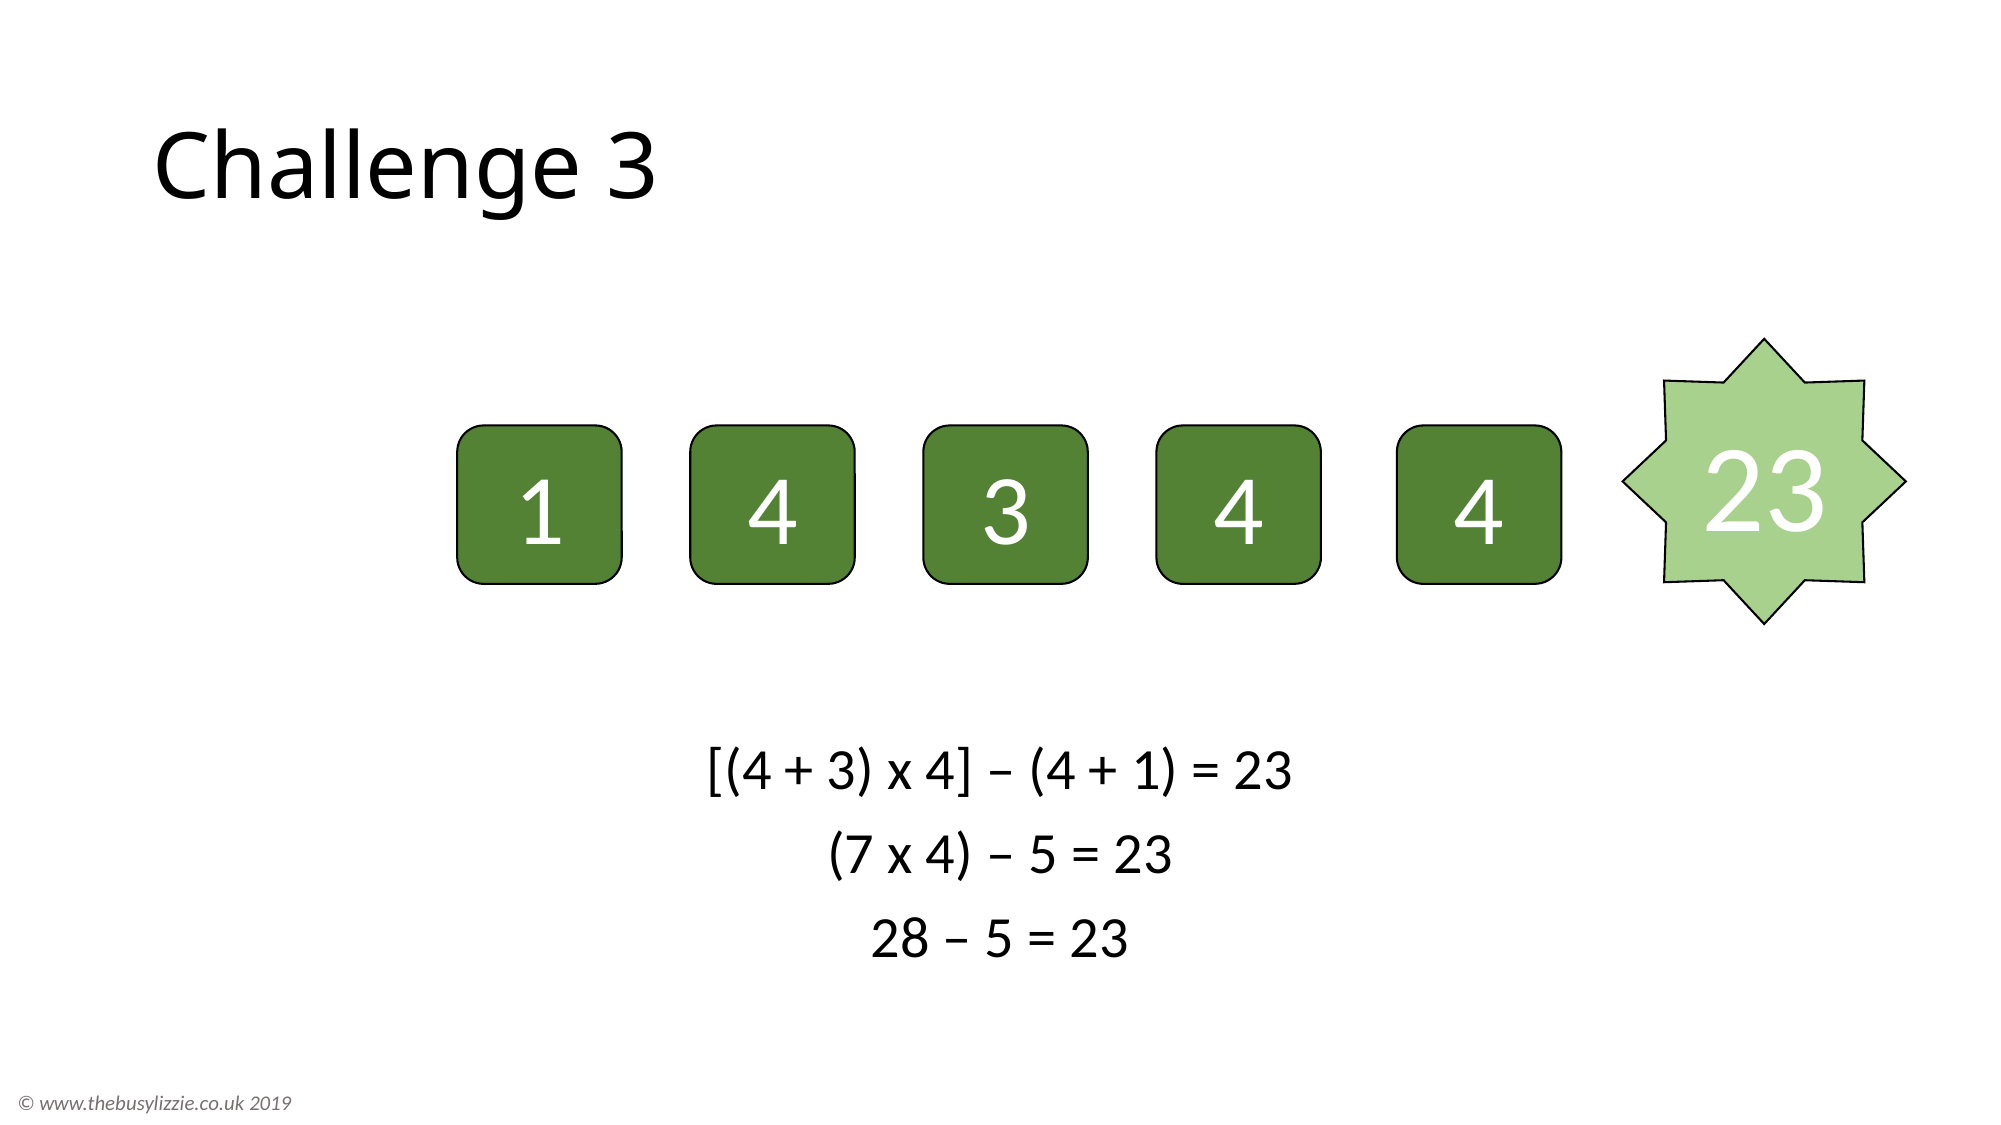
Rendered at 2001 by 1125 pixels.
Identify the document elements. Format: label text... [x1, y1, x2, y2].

title Challenge 3 [137, 59, 1863, 278]
text_box 23 [1621, 337, 1908, 626]
text_box 4 [1155, 424, 1322, 585]
text_box 4 [1395, 424, 1563, 585]
text_box © www.thebusylizzie.co.uk 2019 [2, 1082, 311, 1122]
text_box 4 [689, 424, 856, 585]
text_box 3 [922, 424, 1089, 585]
list [(4 + 3) x 4] – (4 + 1) = 23 (7 x 4) – 5 = 23 28 – 5 = 23 [137, 731, 1863, 1018]
text_box 1 [456, 424, 623, 585]
